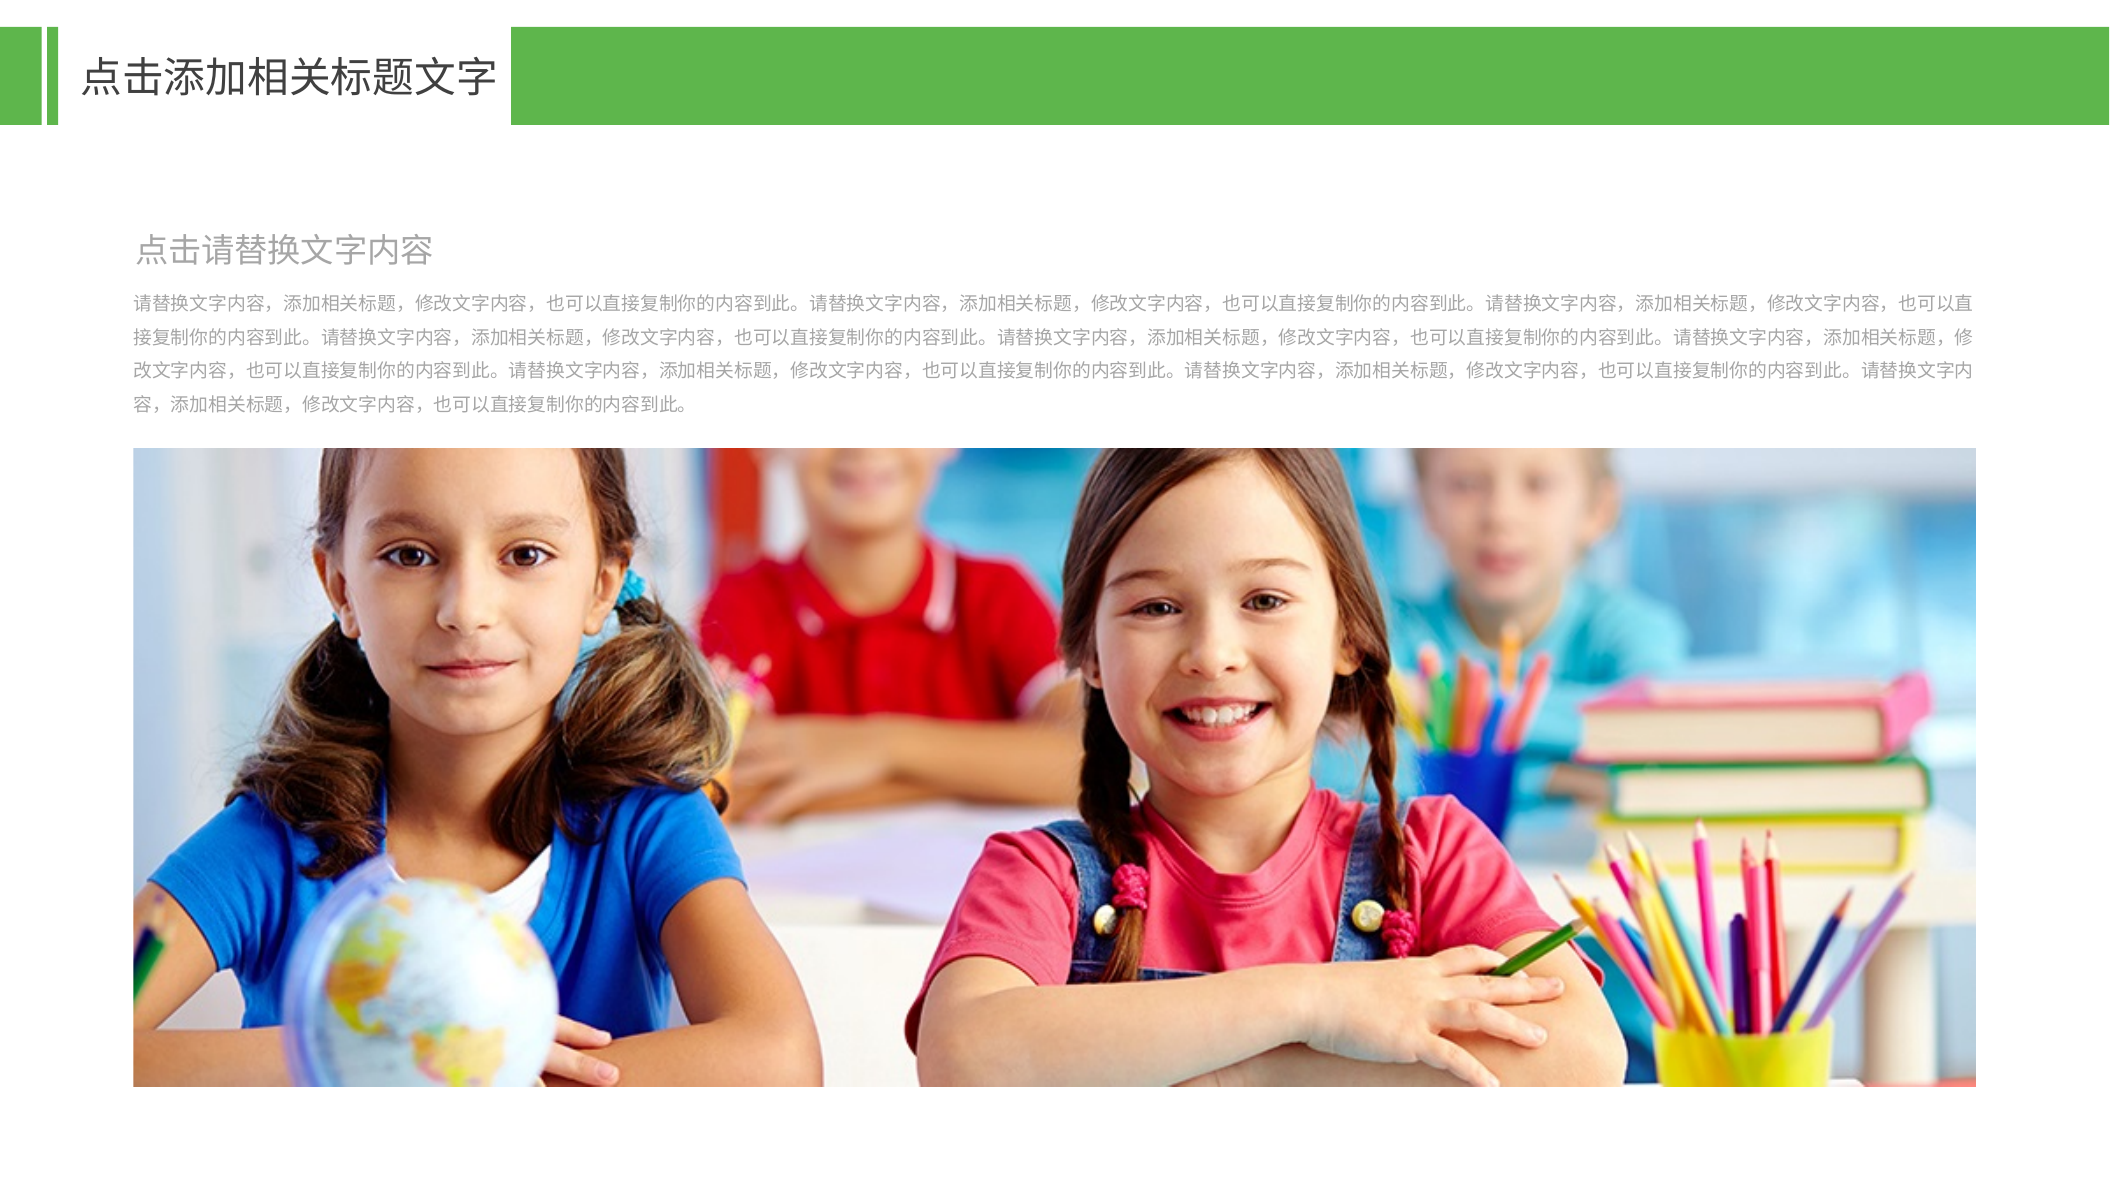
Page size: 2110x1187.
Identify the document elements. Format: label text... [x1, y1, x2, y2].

text_box 请替换文字内容，添加相关标题，修改文字内容，也可以直接复制你的内容到此。请替换文字内容，添加相关标题，修改文字内容，也可以直接复制你的内容到此。请替换文字内容，添加相关标题，修改文字内容，也可以直接复制你的内容到此。请替换文字内容，添加相关标题，修改文字内容，也可以直接复制你的内容到此。请替换文字内容，添加相关标题，修改文字内容，也可以直接复制你的内容到此。请替换文字内容，添加相关标题，修改文字内容，也可以直接复制你的内容到此。请替换文字内容，添加相关标题，修改文字内容，也可以直接复制你的内容到此。请替换文字内容，添加相关标题，修改文字内容，也可以直接复制你的内容到此。请替换文字内容，添加相关标题，修改文字内容，也可以直接复制你的内容到此。 [133, 280, 1976, 416]
text_box [132, 447, 1977, 1087]
text_box 点击请替换文字内容 [135, 229, 435, 270]
text_box 点击添加相关标题文字 [65, 43, 513, 108]
